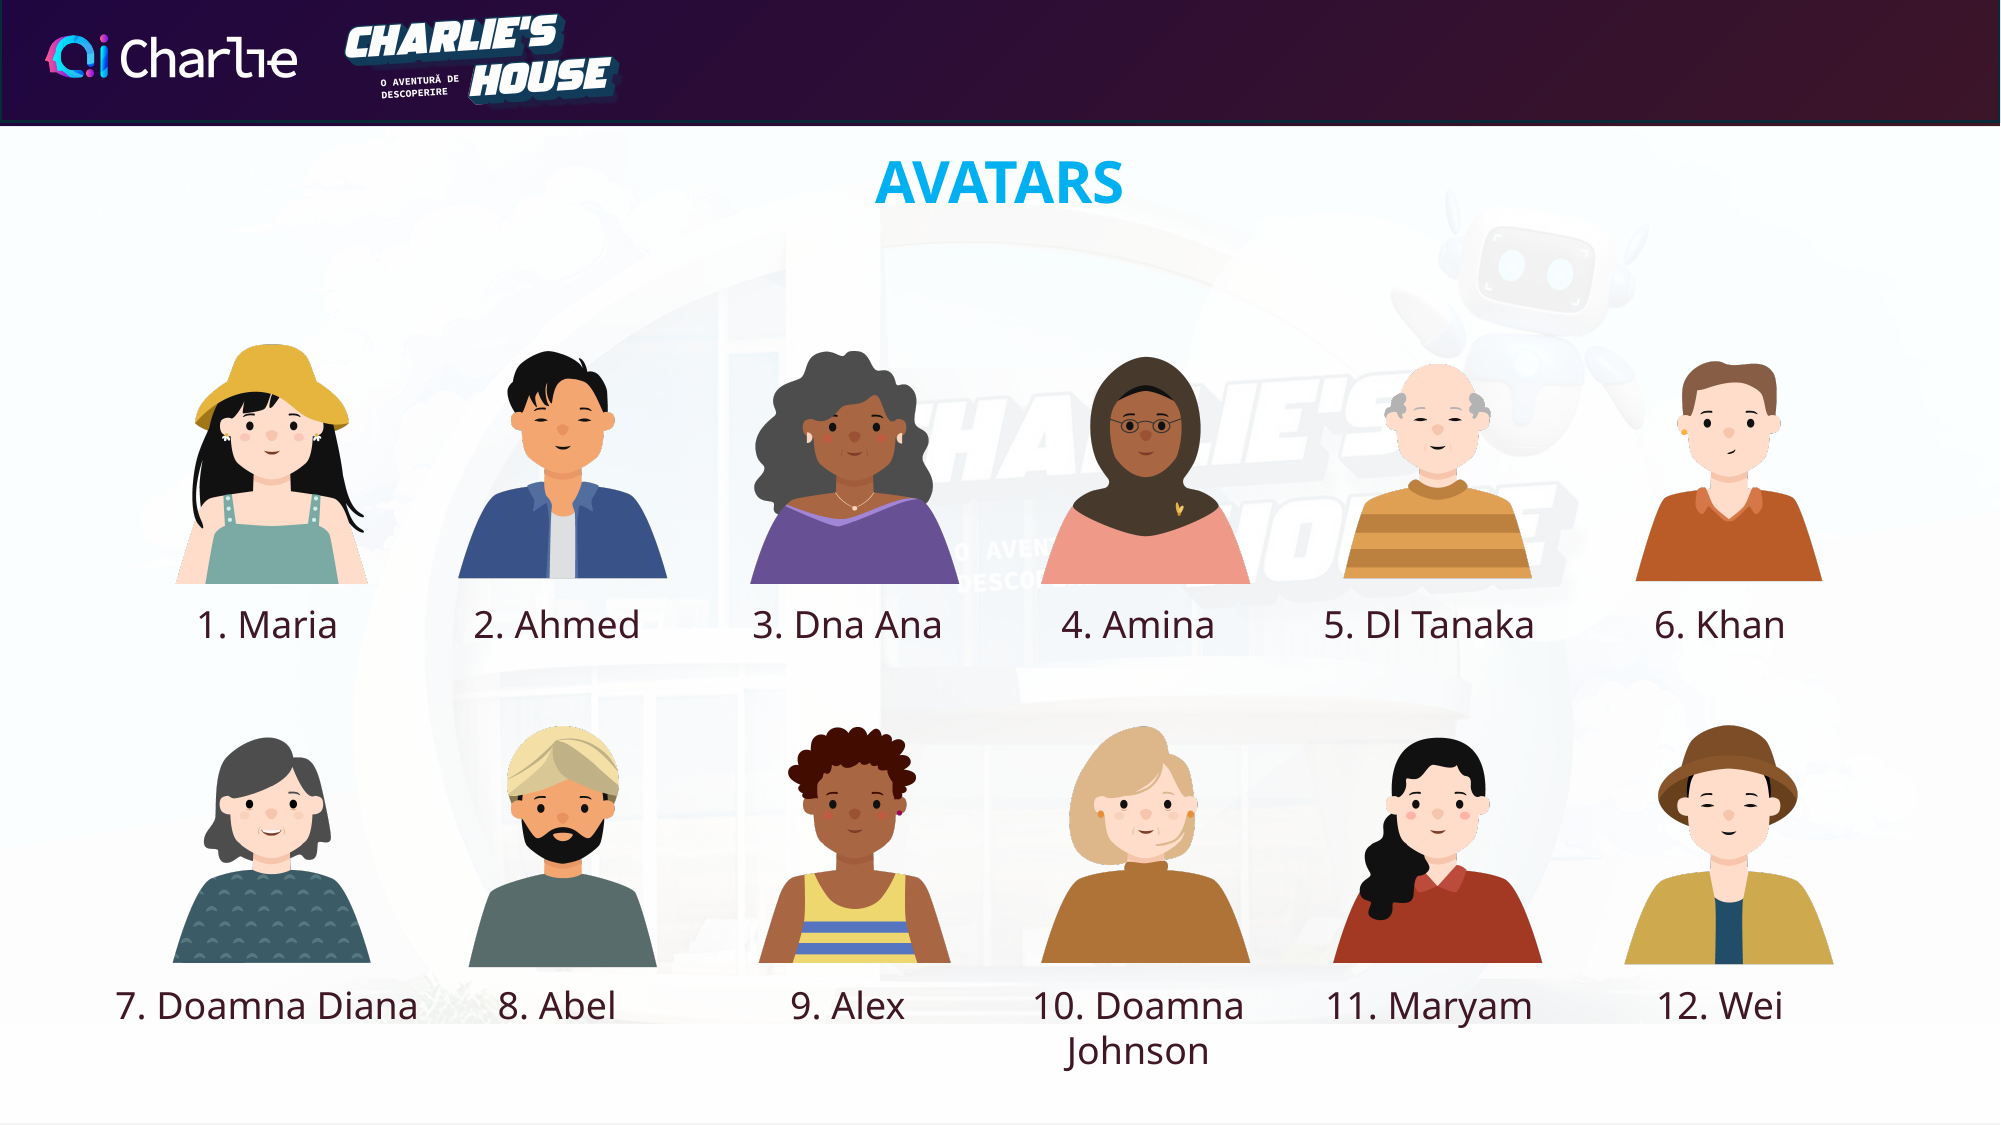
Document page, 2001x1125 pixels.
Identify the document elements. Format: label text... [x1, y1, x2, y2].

picture [45, 34, 297, 78]
text_box AVATARS [0, 137, 2000, 223]
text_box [120, 308, 1880, 1036]
picture [344, 13, 625, 112]
